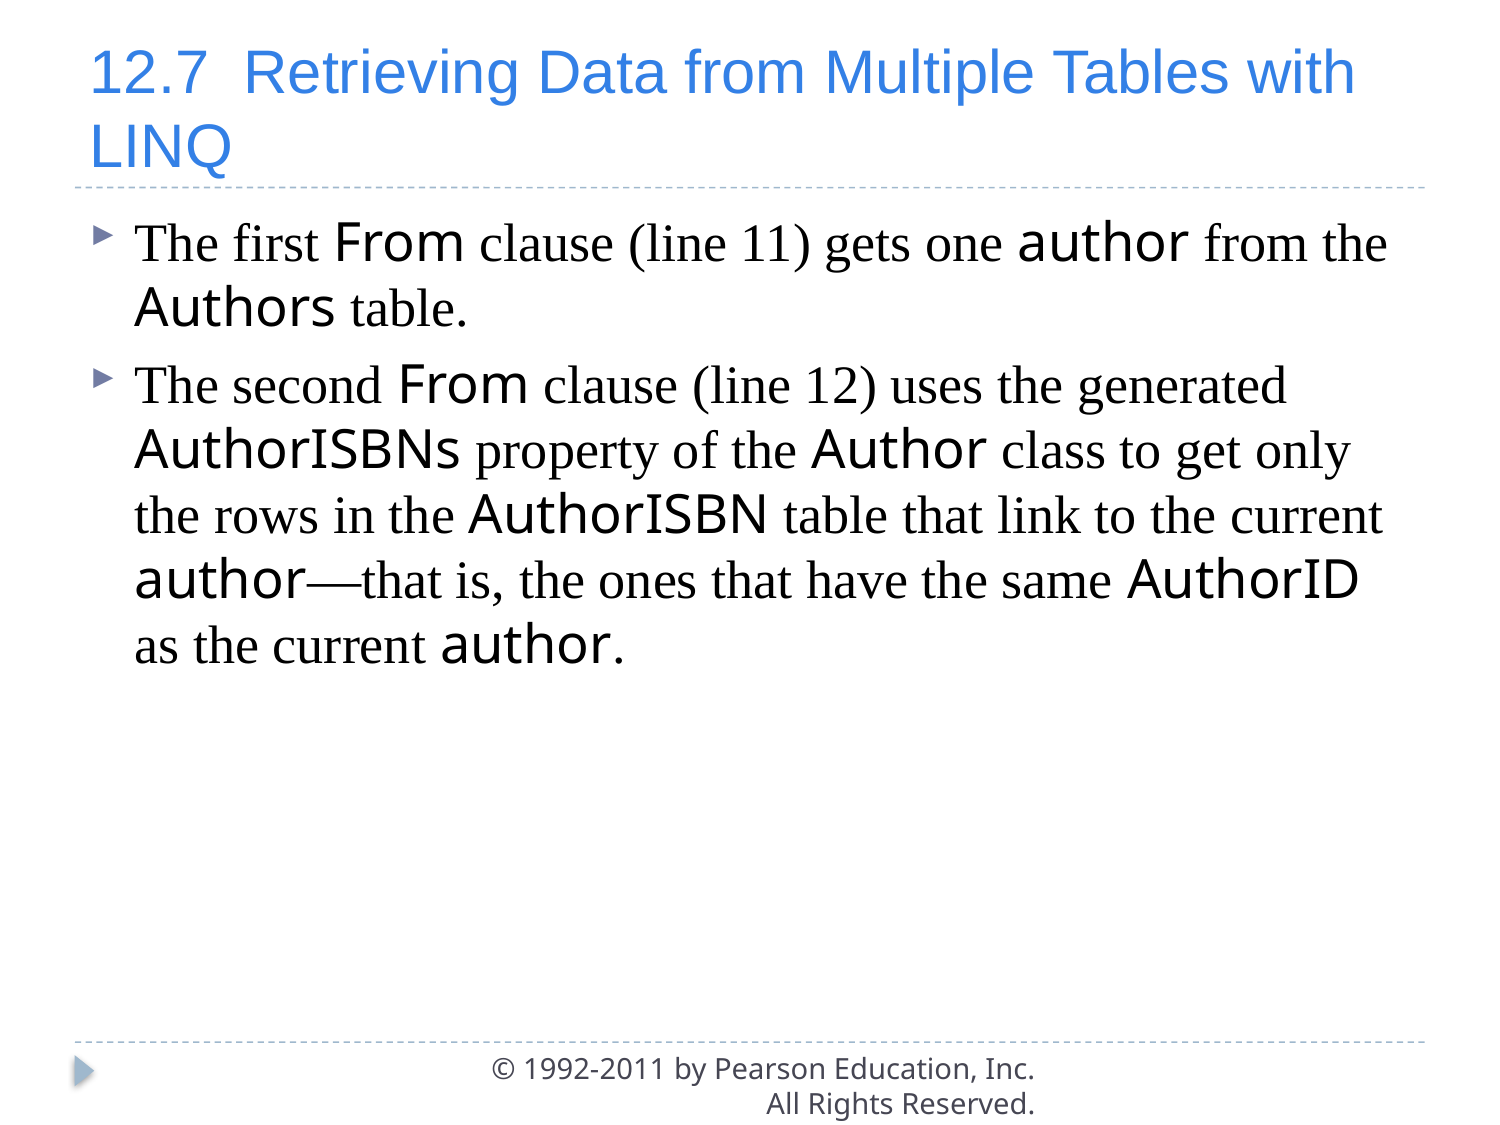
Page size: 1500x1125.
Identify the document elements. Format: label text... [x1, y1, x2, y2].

footer © 1992-2011 by Pearson Education, Inc. All Rights Reserved. [475, 1042, 1051, 1103]
title 12.7 Retrieving Data from Multiple Tables with LINQ [75, 24, 1425, 188]
list The first From clause (line 11) gets one author from the Authors table. The second From clause (line 12) uses the generated AuthorISBNs property of the Author class to get only the rows in the AuthorISBN table that link to the current author—that is, the ones that have the same AuthorID as the current author. [75, 200, 1425, 1006]
